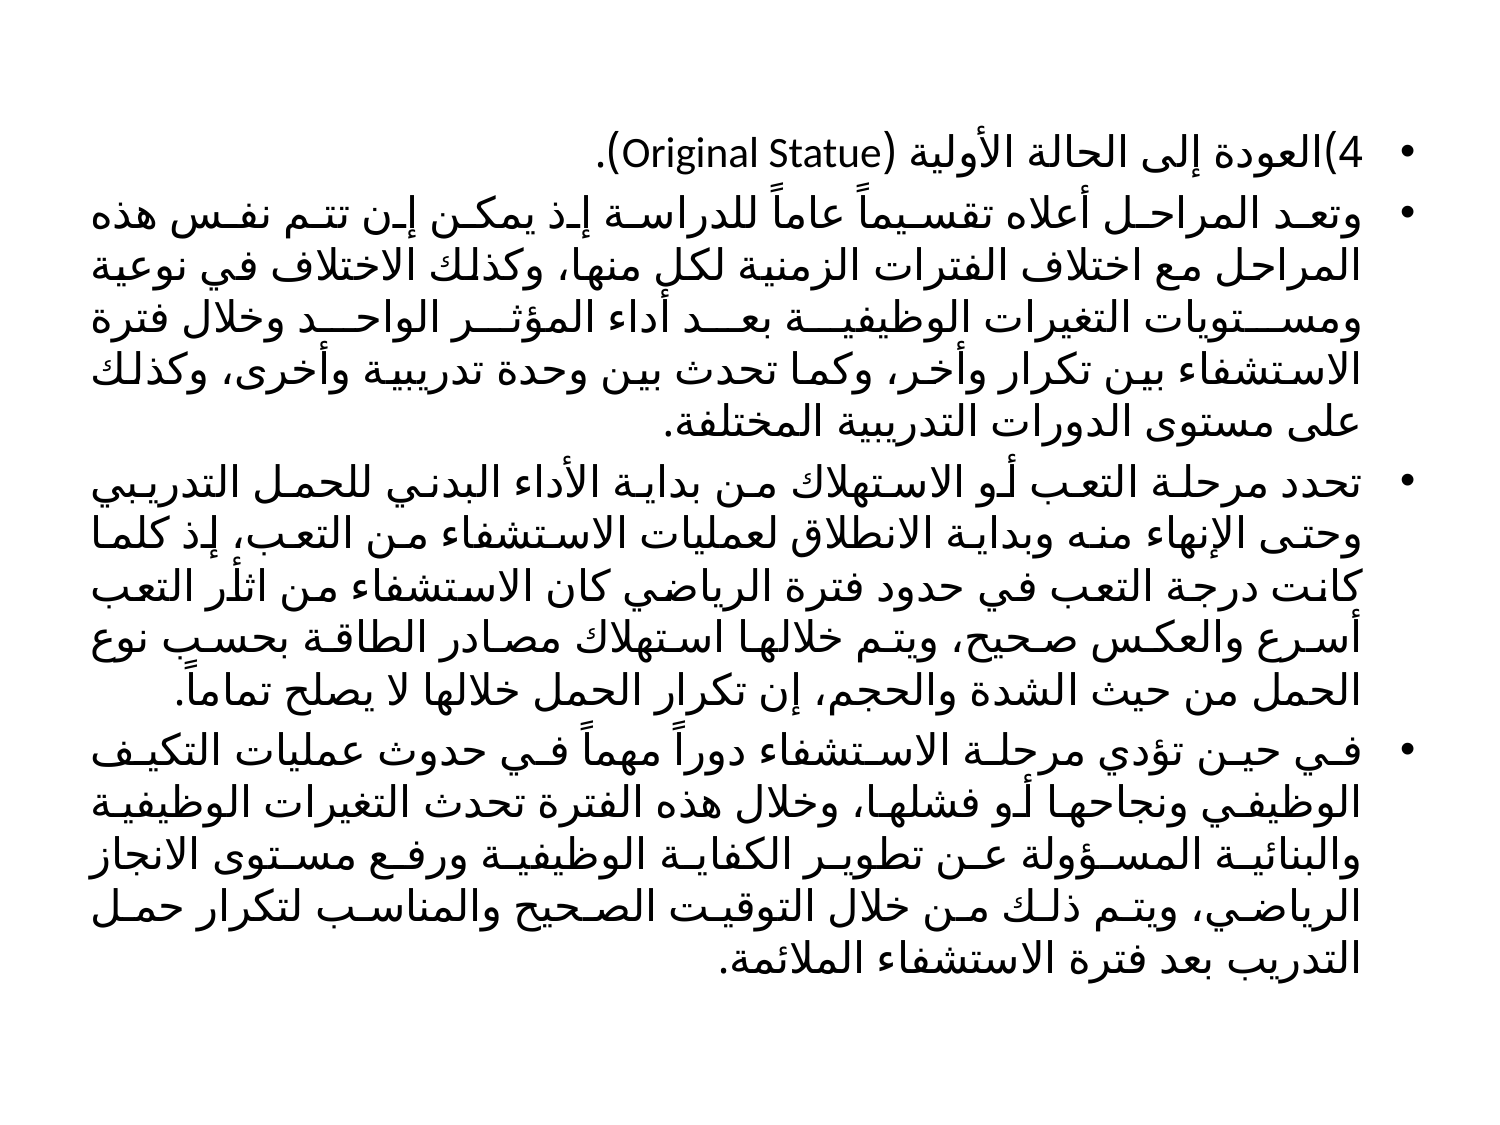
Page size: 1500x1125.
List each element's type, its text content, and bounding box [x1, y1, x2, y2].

list 4)العودة إلى الحالة الأولية (Original Statue). وتعد المراحل أعلاه تقسيماً عاماً للدراسة إذ يمكن إن تتم نفس هذه المراحل مع اختلاف الفترات الزمنية لكل منها، وكذلك الاختلاف في نوعية ومستويات التغيرات الوظيفية بعد أداء المؤثر الواحد وخلال فترة الاستشفاء بين تكرار وأخر، وكما تحدث بين وحدة تدريبية وأخرى، وكذلك على مستوى الدورات التدريبية المختلفة. تحدد مرحلة التعب أو الاستهلاك من بداية الأداء البدني للحمل التدريبي وحتى الإنهاء منه وبداية الانطلاق لعمليات الاستشفاء من التعب، إذ كلما كانت درجة التعب في حدود فترة الرياضي كان الاستشفاء من اثأر التعب أسرع والعكس صحيح، ويتم خلالها استهلاك مصادر الطاقة بحسب نوع الحمل من حيث الشدة والحجم، إن تكرار الحمل خلالها لا يصلح تماماً. في حين تؤدي مرحلة الاستشفاء دوراً مهماً في حدوث عمليات التكيف الوظيفي ونجاحها أو فشلها، وخلال هذه الفترة تحدث التغيرات الوظيفية والبنائية المسؤولة عن تطوير الكفاية الوظيفية ورفع مستوى الانجاز الرياضي، ويتم ذلك من خلال التوقيت الصحيح والمناسب لتكرار حمل التدريب بعد فترة الاستشفاء الملائمة. [75, 117, 1425, 1005]
